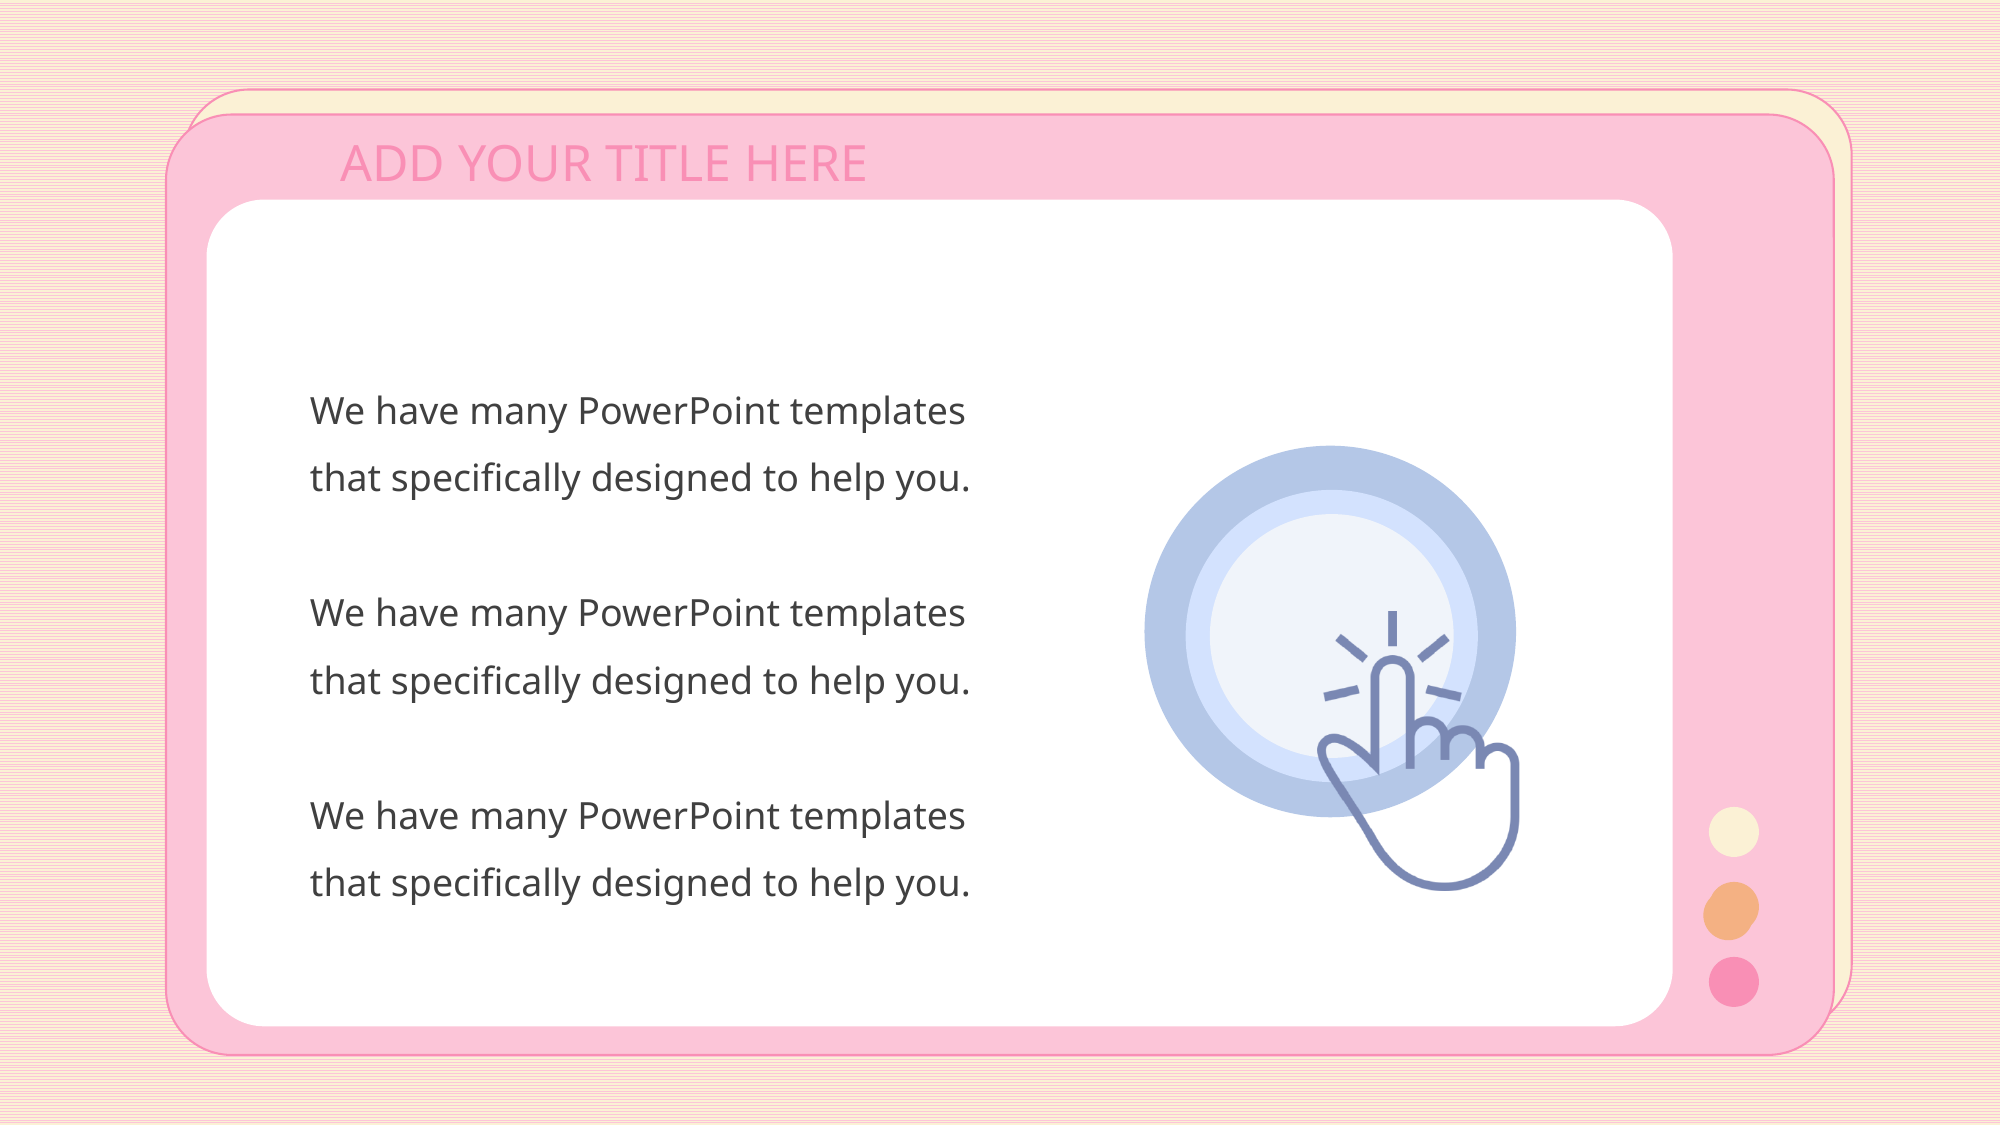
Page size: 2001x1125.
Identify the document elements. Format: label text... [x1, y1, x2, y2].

text_box [205, 198, 1674, 1028]
text_box [164, 113, 1835, 1056]
text_box [1710, 880, 1760, 925]
picture [1273, 611, 1553, 891]
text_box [1144, 445, 1517, 818]
text_box [188, 88, 1853, 1014]
text_box We have many PowerPoint templates that specifically designed to help you. We have many PowerPoint templates that specifically designed to help you. We have many PowerPoint templates that specifically designed to help you. [295, 356, 1051, 980]
text_box [1707, 955, 1760, 1008]
text_box [1702, 889, 1755, 942]
text_box [1707, 805, 1760, 858]
text_box ADD YOUR TITLE HERE [325, 123, 1020, 199]
